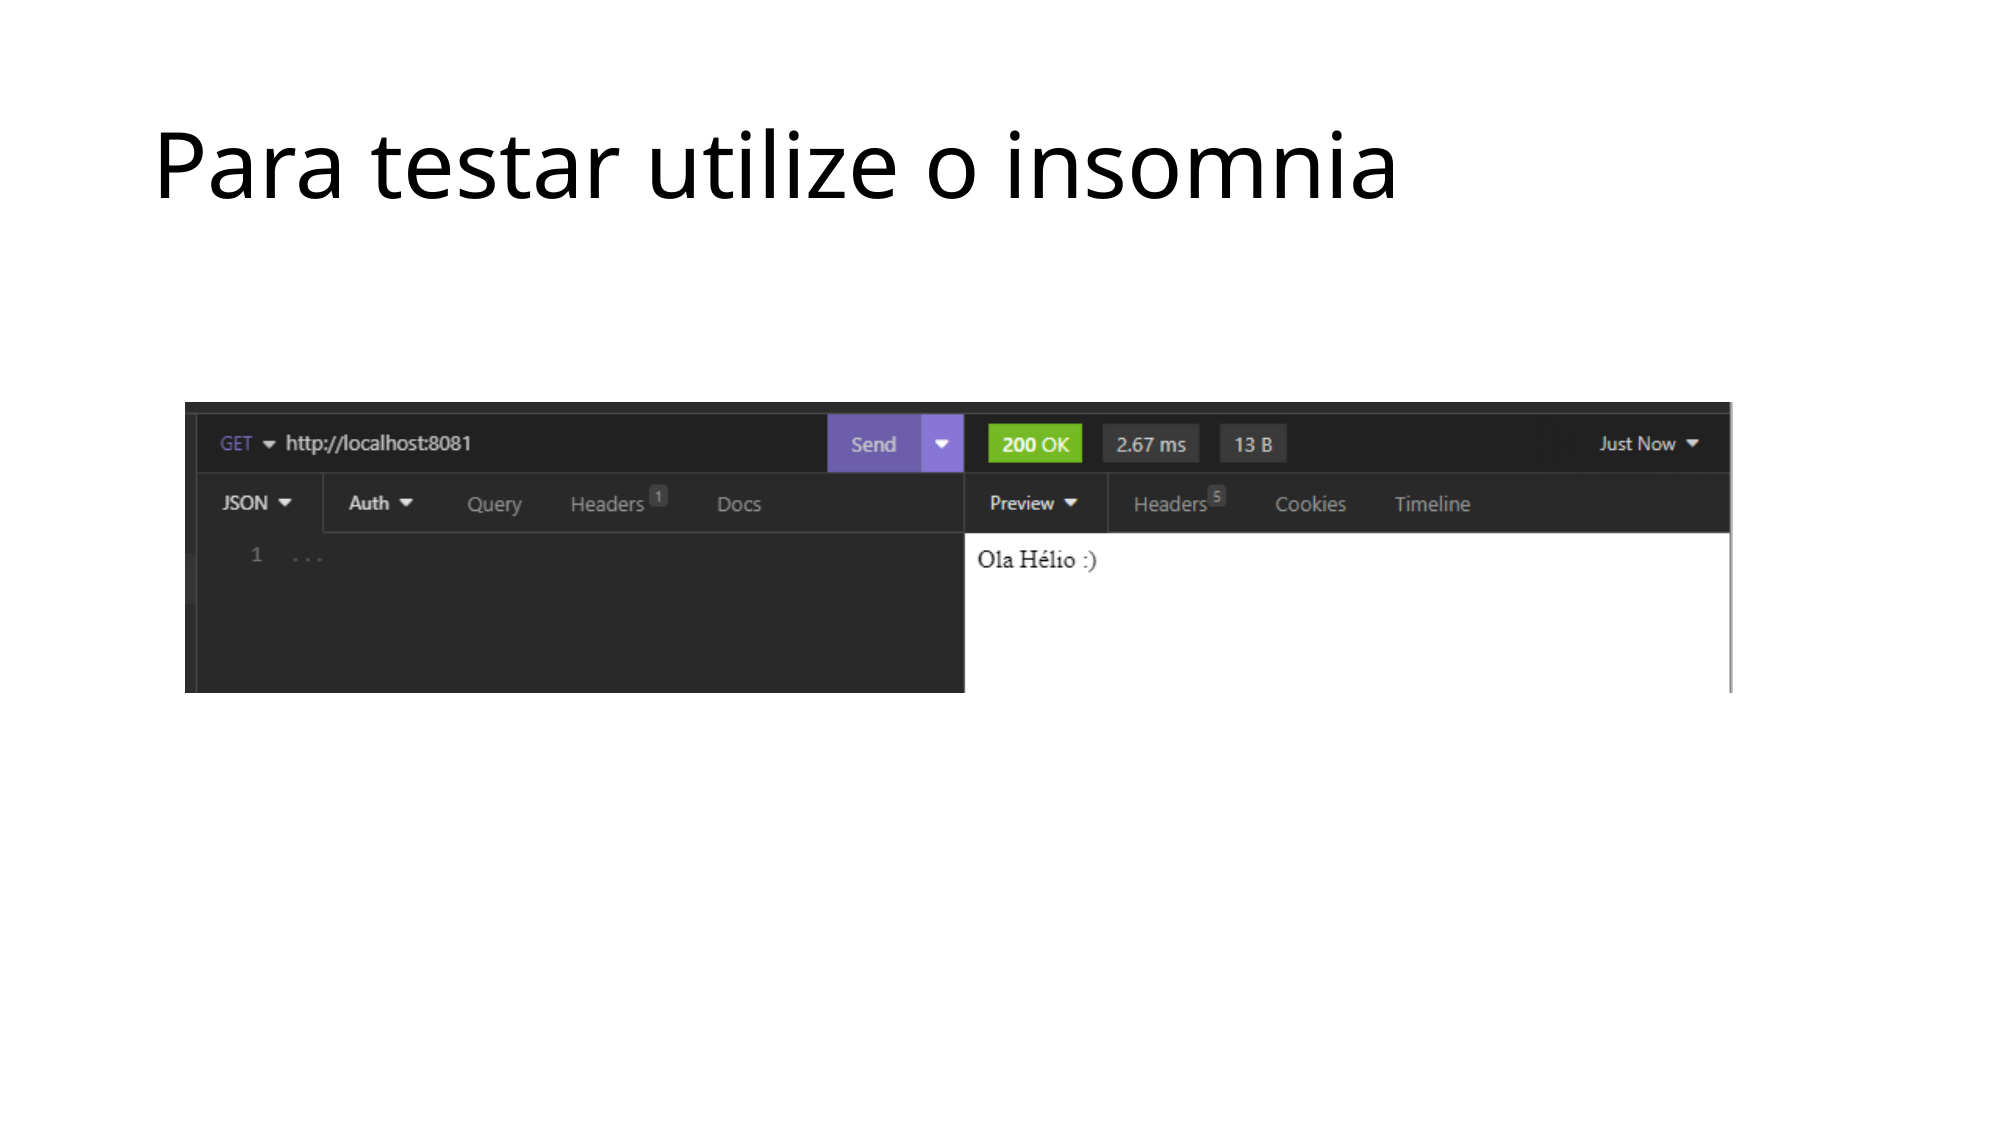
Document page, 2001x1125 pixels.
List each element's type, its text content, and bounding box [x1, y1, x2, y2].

title Para testar utilize o insomnia [137, 59, 1863, 278]
picture [185, 402, 1733, 693]
